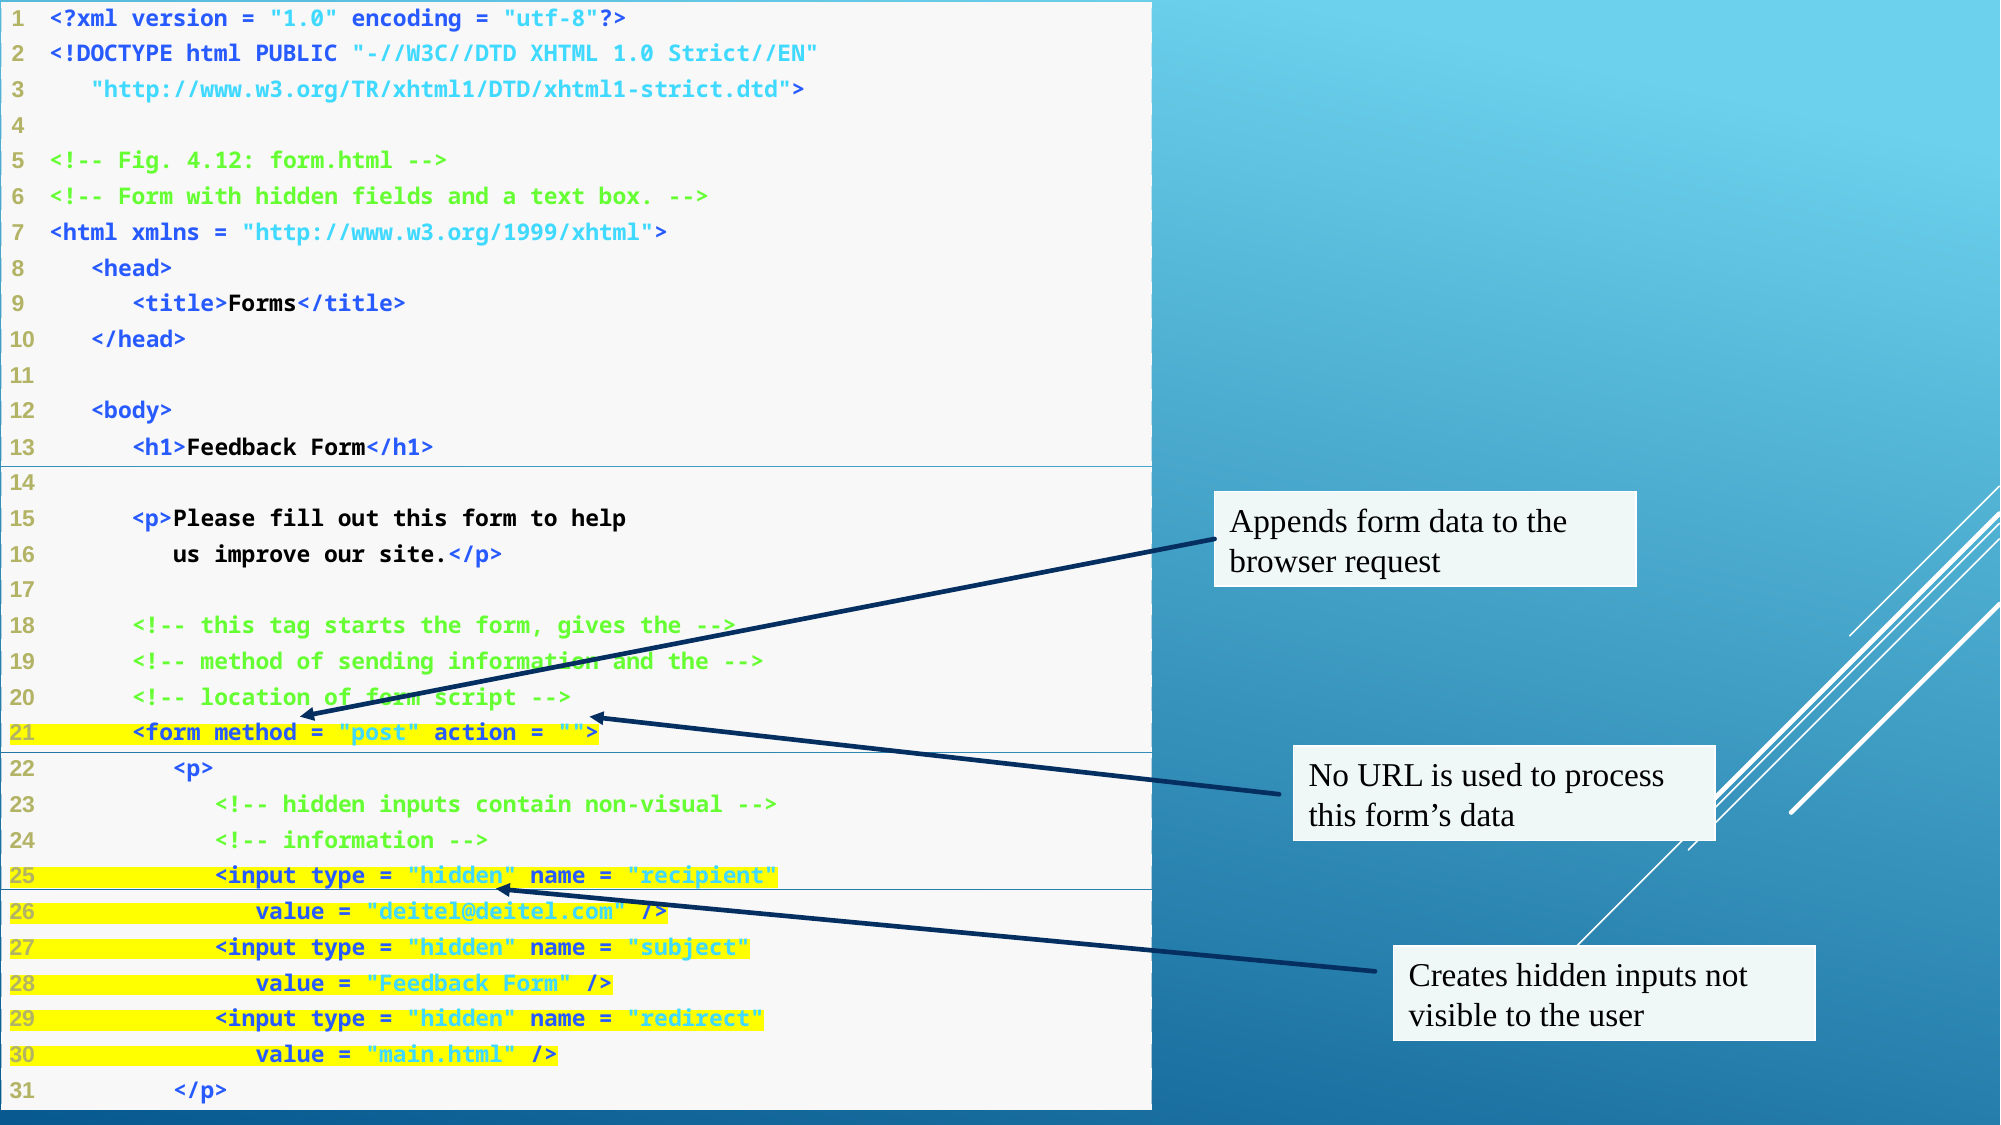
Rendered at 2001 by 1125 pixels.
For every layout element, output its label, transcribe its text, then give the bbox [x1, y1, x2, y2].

text_box No URL is used to process this form’s data [1293, 745, 1716, 841]
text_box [589, 716, 1280, 795]
text_box Creates hidden inputs not visible to the user [1393, 945, 1816, 1041]
text_box Appends form data to the browser request [1214, 491, 1637, 587]
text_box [495, 888, 1376, 972]
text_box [299, 539, 1215, 717]
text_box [0, 1, 1180, 1125]
